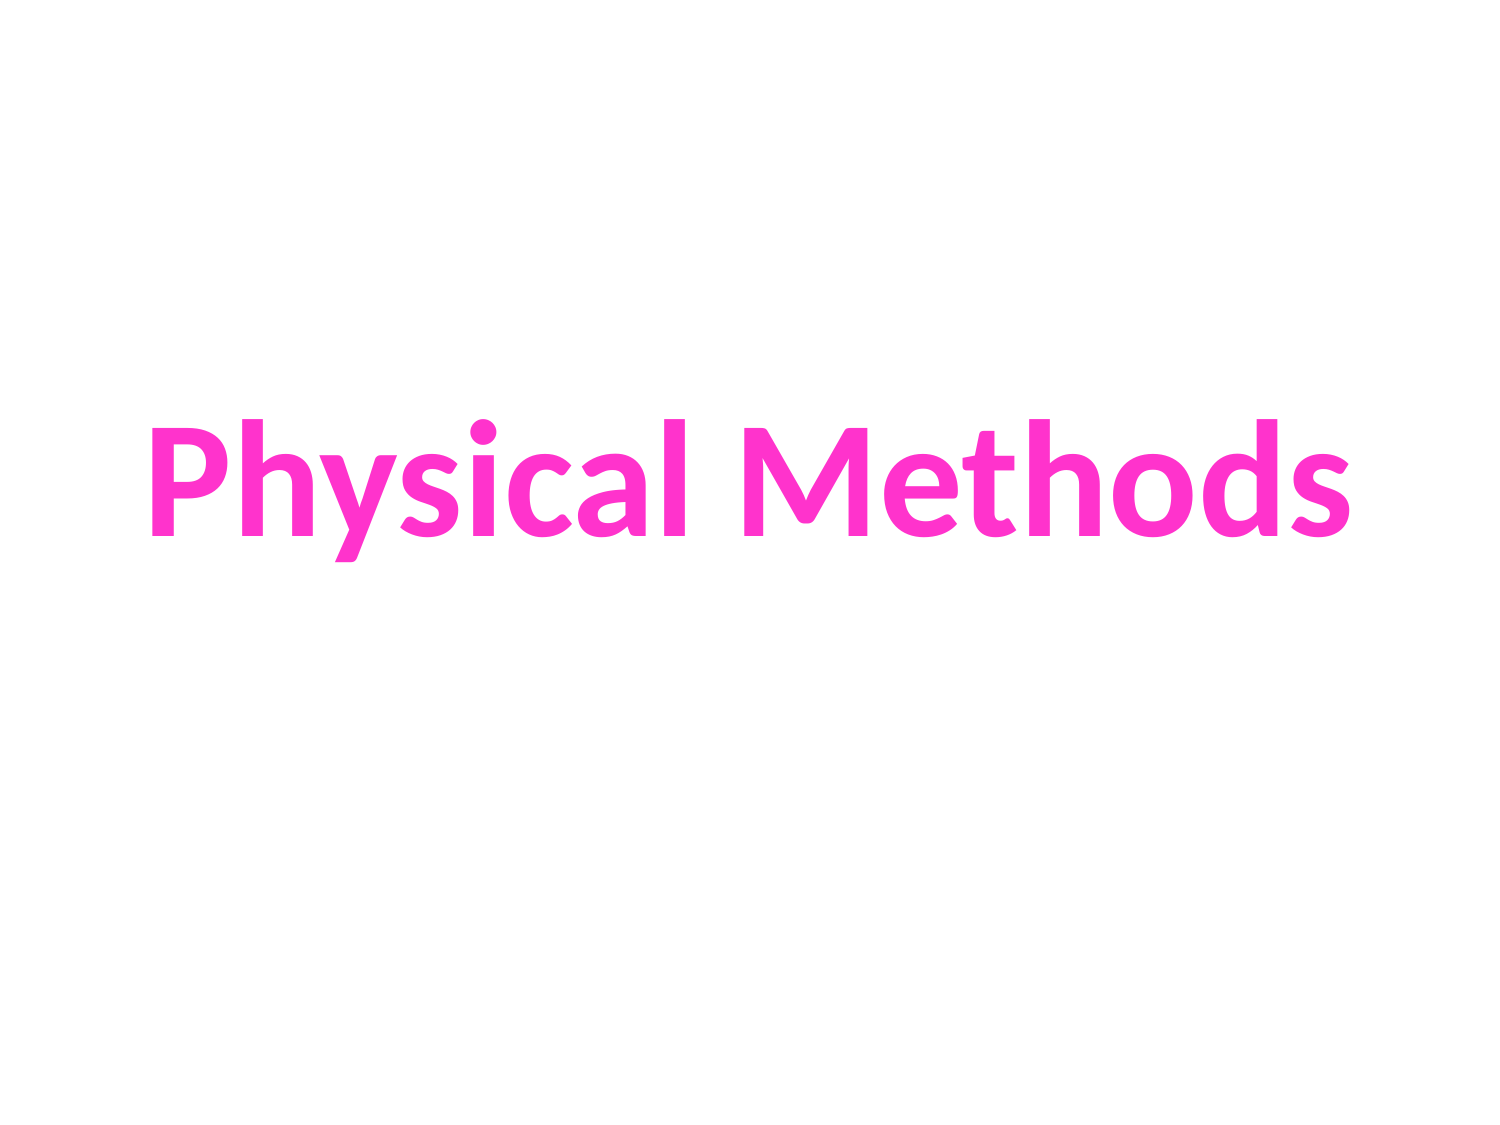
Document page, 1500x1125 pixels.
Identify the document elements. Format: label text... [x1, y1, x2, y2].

title Physical Methods [112, 349, 1388, 591]
